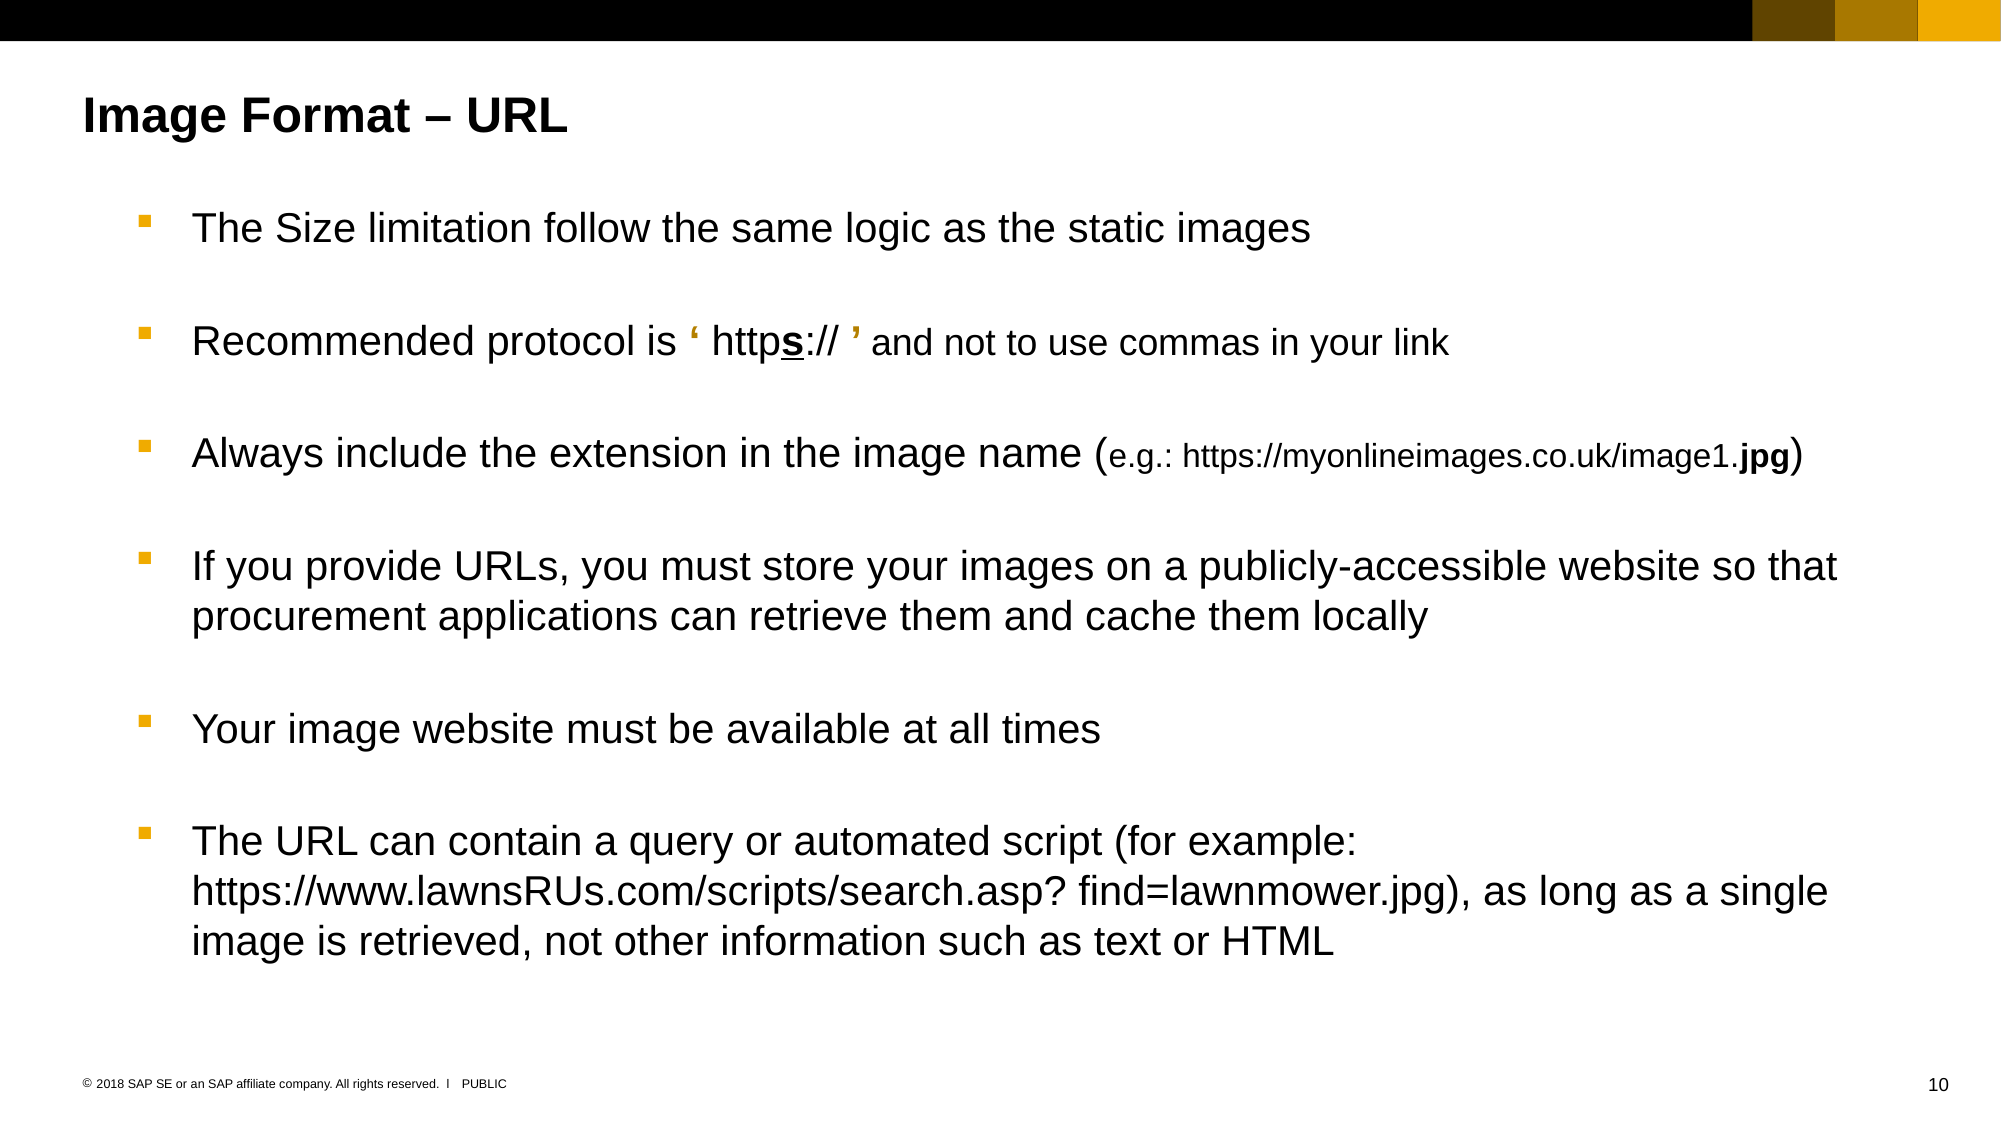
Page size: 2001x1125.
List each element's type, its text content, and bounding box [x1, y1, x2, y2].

title Image Format – URL [82, 82, 1918, 144]
text_box The Size limitation follow the same logic as the static images Recommended protocol is ‘ https:// ’ and not to use commas in your link Always include the extension in the image name (e.g.: https://myonlineimages.co.uk/image1.jpg) If you provide URLs, you must store your images on a publicly-accessible website so that procurement applications can retrieve them and cache them locally Your image website must be available at all times The URL can contain a query or automated script (for example: https://www.lawnsRUs.com/scripts/search.asp? find=lawnmower.jpg), as long as a single image is retrieved, not other information such as text or HTML [135, 201, 1874, 1014]
